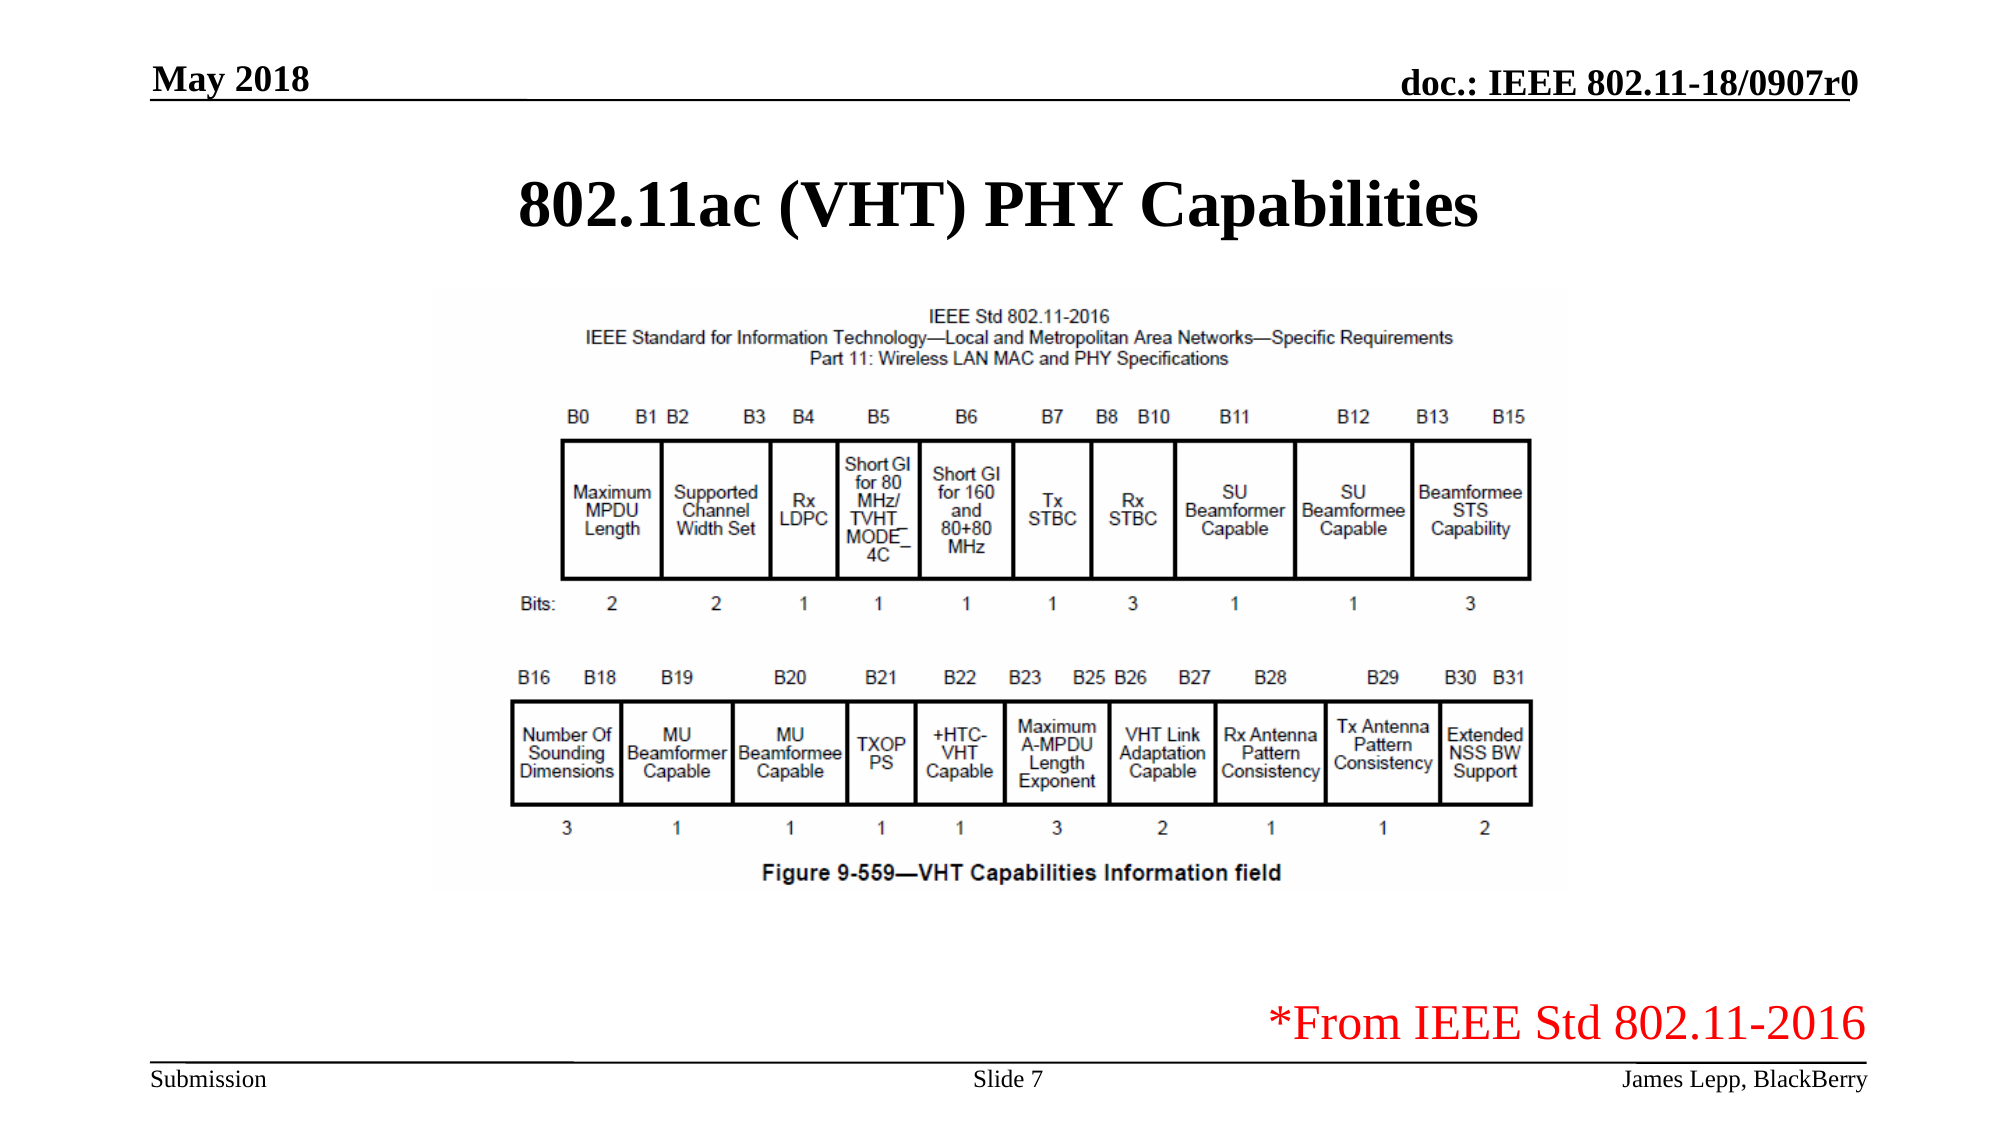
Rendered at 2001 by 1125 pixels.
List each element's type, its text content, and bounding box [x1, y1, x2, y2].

text_box *From IEEE Std 802.11-2016 [1253, 981, 1903, 1057]
title 802.11ac (VHT) PHY Capabilities [149, 112, 1850, 288]
slide_number Slide 7 [950, 1061, 1067, 1123]
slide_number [152, 54, 563, 100]
picture [431, 286, 1568, 893]
footer James Lepp, BlackBerry [1171, 1061, 1869, 1093]
